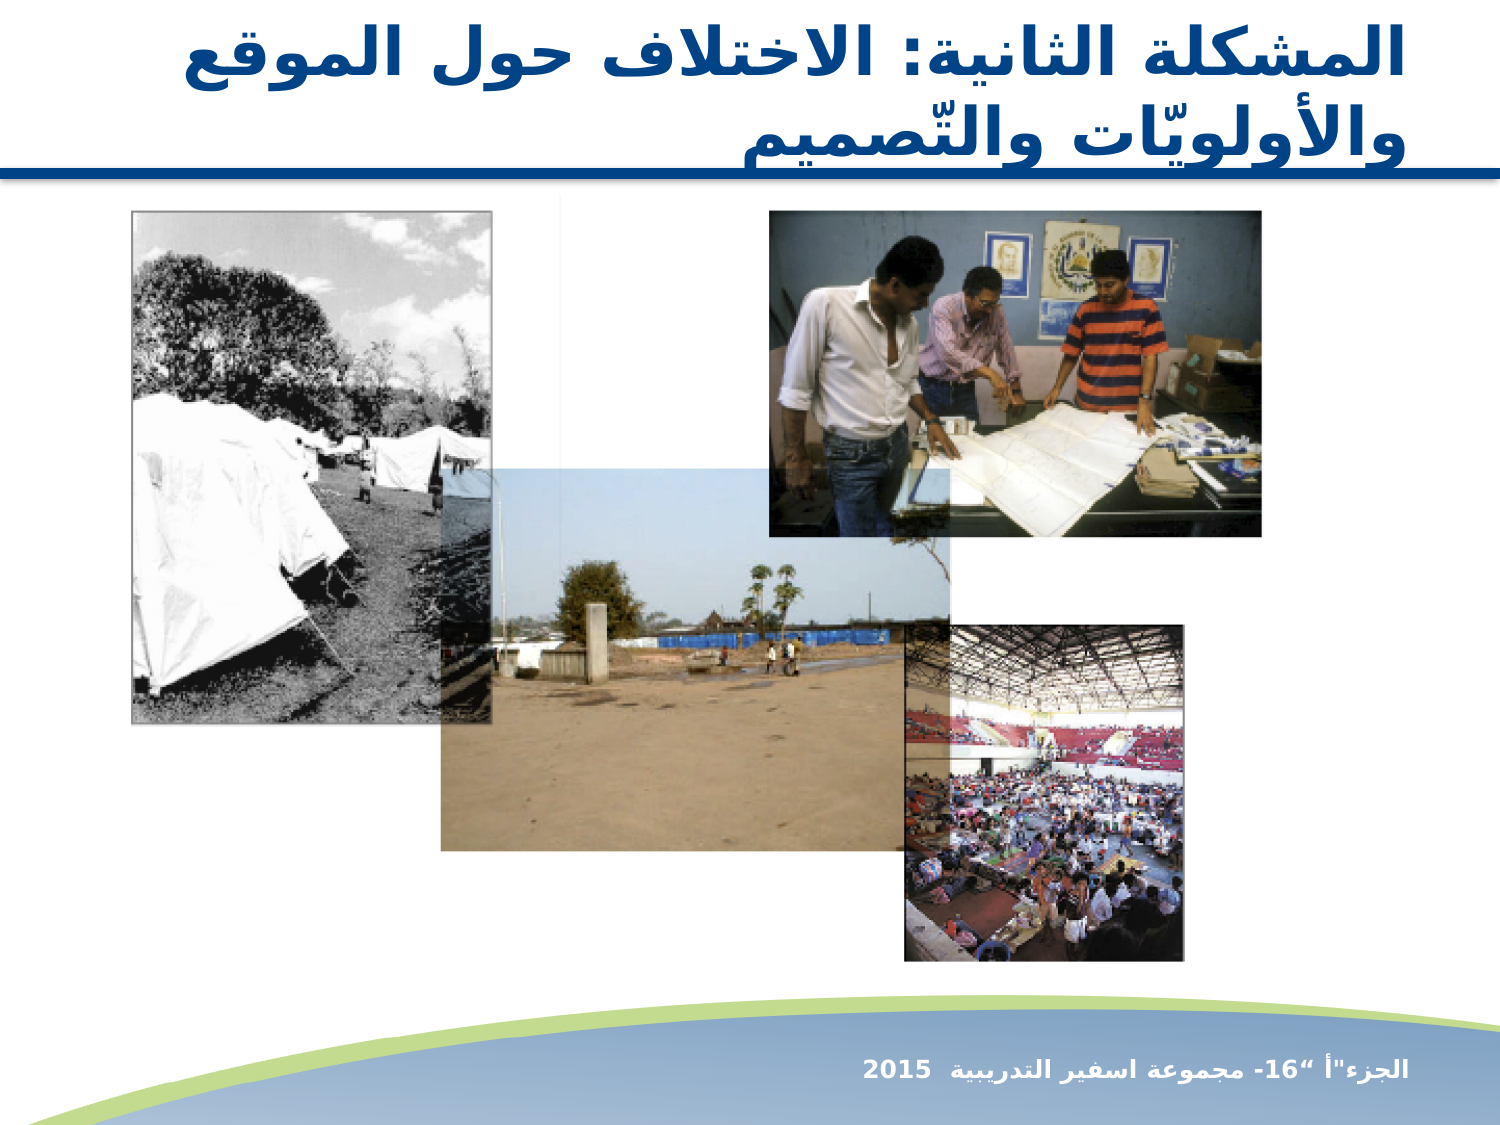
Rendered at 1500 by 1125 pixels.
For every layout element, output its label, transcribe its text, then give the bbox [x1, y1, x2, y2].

title المشكلة الثانية: الاختلاف حول الموقع والأولويّات والتّصميم [75, 0, 1425, 178]
picture [0, 993, 1500, 1125]
picture [129, 195, 1270, 971]
footer الجزء"أ “16- مجموعة اسفير التدريبية 2015 [438, 1038, 1425, 1099]
